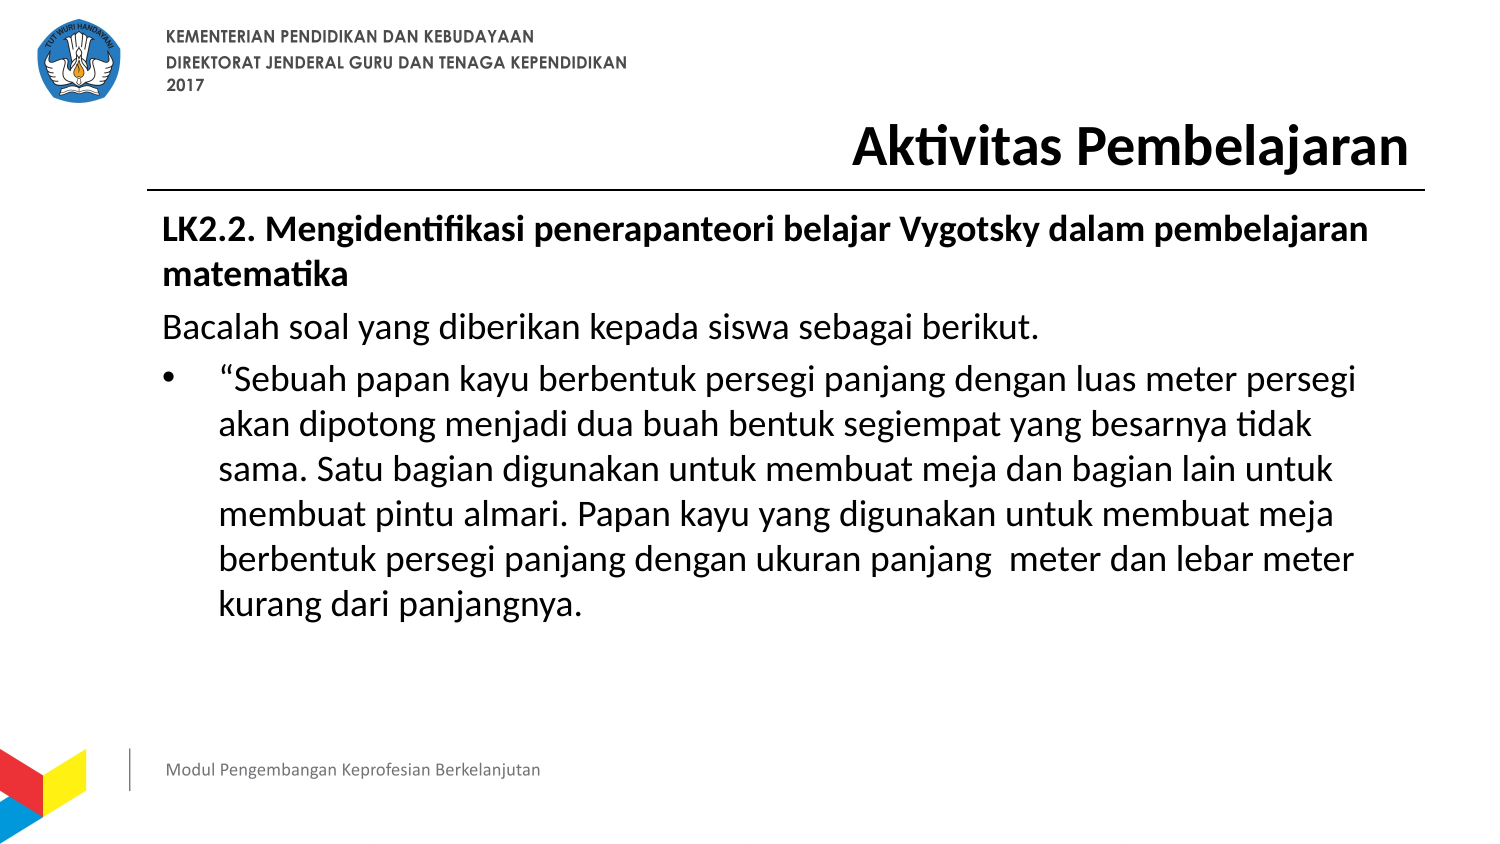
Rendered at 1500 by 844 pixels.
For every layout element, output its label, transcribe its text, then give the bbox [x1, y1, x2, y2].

picture [0, 0, 1498, 844]
title Aktivitas Pembelajaran [147, 99, 1425, 185]
